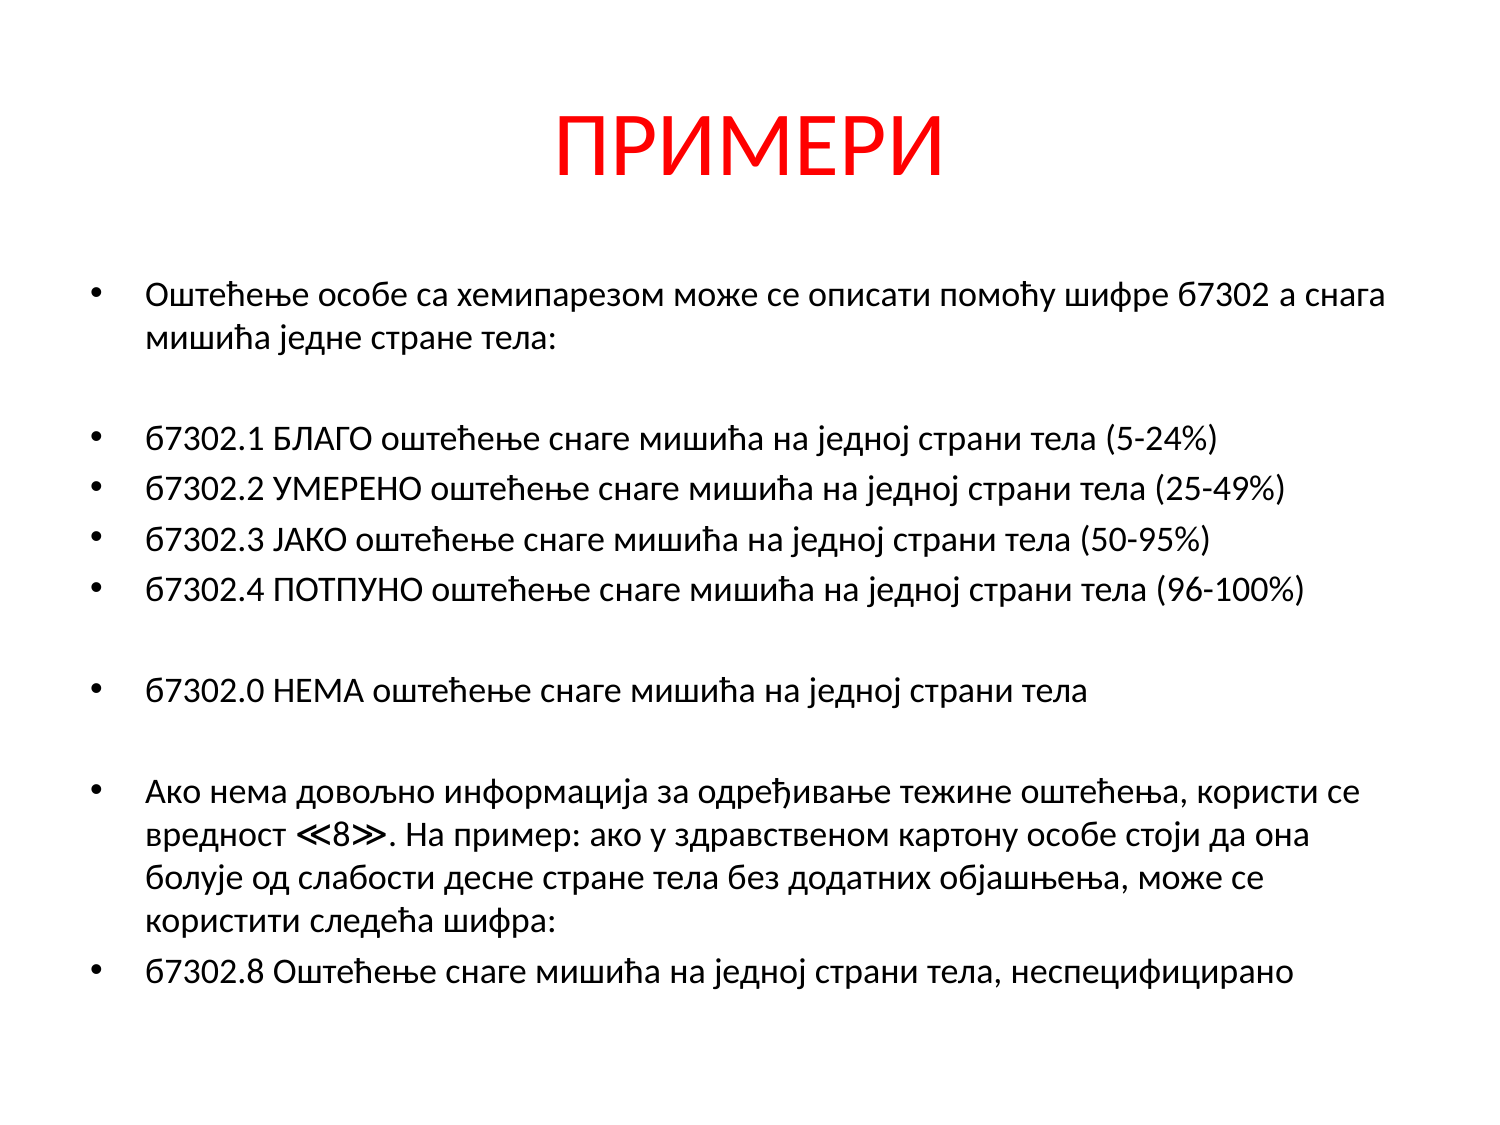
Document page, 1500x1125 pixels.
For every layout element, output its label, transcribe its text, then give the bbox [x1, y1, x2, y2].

title ПРИМЕРИ [75, 45, 1425, 233]
list Оштећење особе са хемипарезом може се описати помоћу шифре б7302 а снага мишића једне стране тела: б7302.1 БЛАГО оштећење снаге мишића на једној страни тела (5-24%) б7302.2 УМЕРЕНО оштећење снаге мишића на једној страни тела (25-49%) б7302.3 ЈАКО оштећење снаге мишића на једној страни тела (50-95%) б7302.4 ПОТПУНО оштећење снаге мишића на једној страни тела (96-100%) б7302.0 НЕМА оштећење снаге мишића на једној страни тела Ако нема довољно информација за одређивање тежине оштећења, користи се вредност ≪8≫. На пример: ако у здравственом картону особе стоји да она болује од слабости десне стране тела без додатних објашњења, може се користити следећа шифра: б7302.8 Оштећење снаге мишића на једној страни тела, неспецифицирано [75, 262, 1425, 1005]
